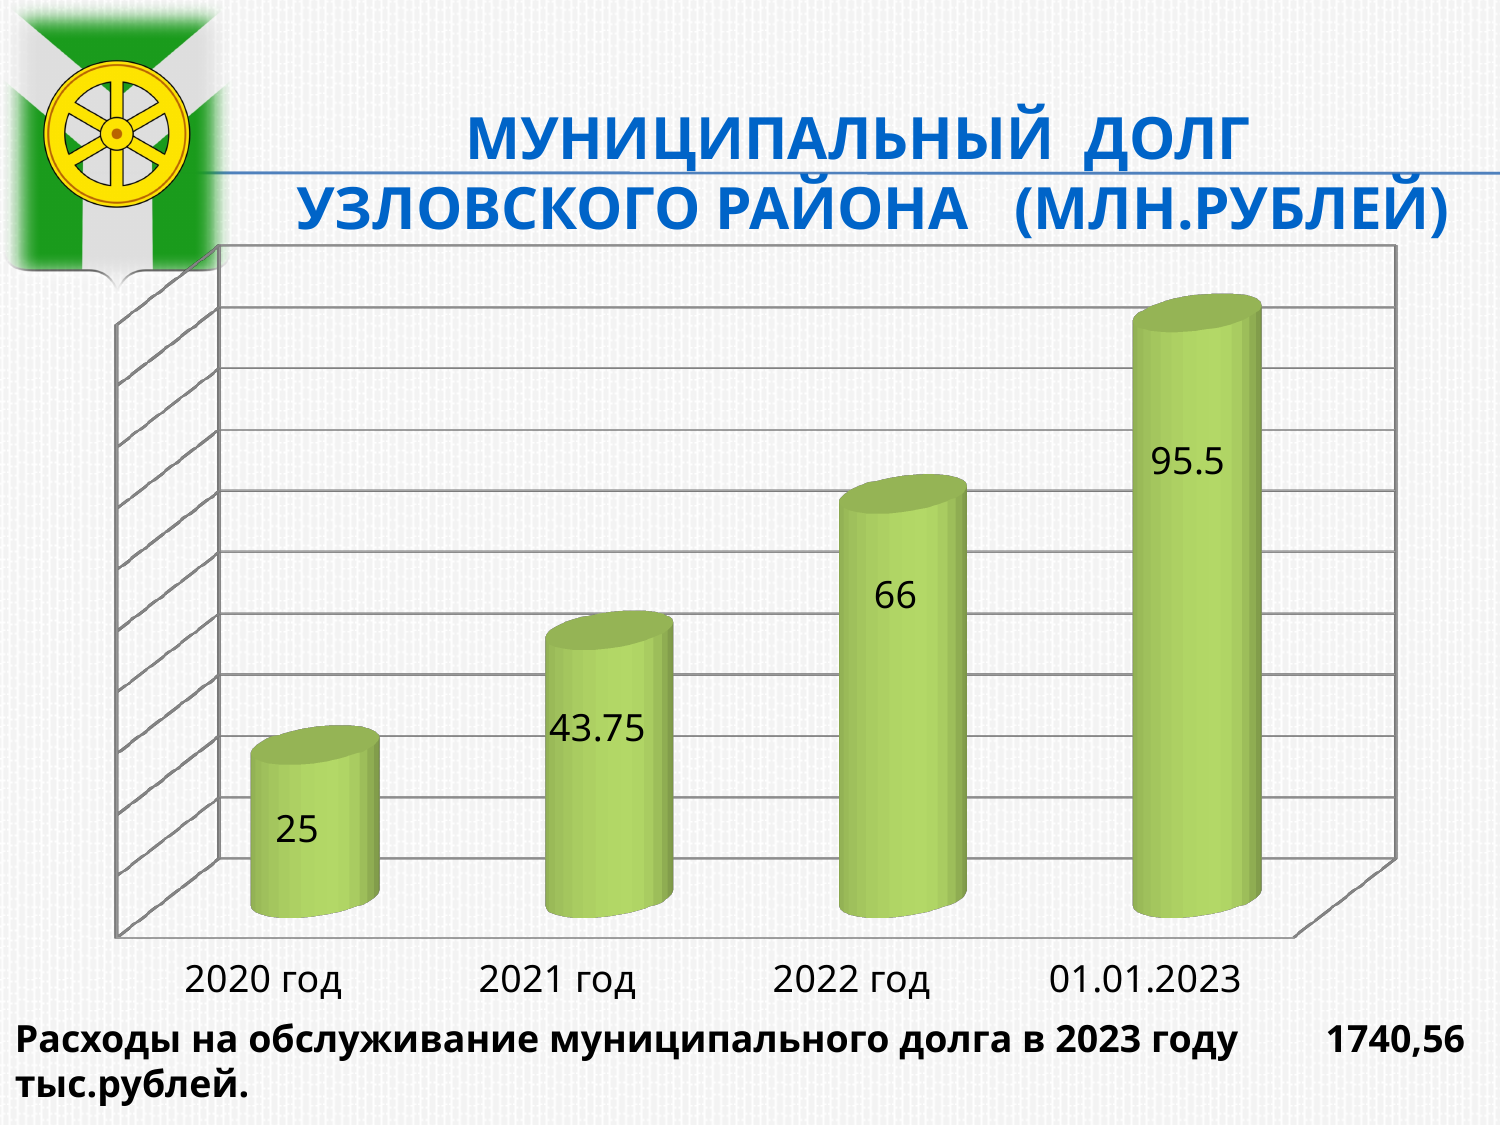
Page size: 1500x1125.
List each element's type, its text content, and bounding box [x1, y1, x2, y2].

picture [0, 0, 235, 294]
text_box Муниципальный долг Узловского района (млн.рублей) [246, 93, 1500, 249]
chart [69, 228, 1442, 1020]
text_box Расходы на обслуживание муниципального долга в 2023 году 1740,56 тыс.рублей. [0, 1007, 1500, 1113]
